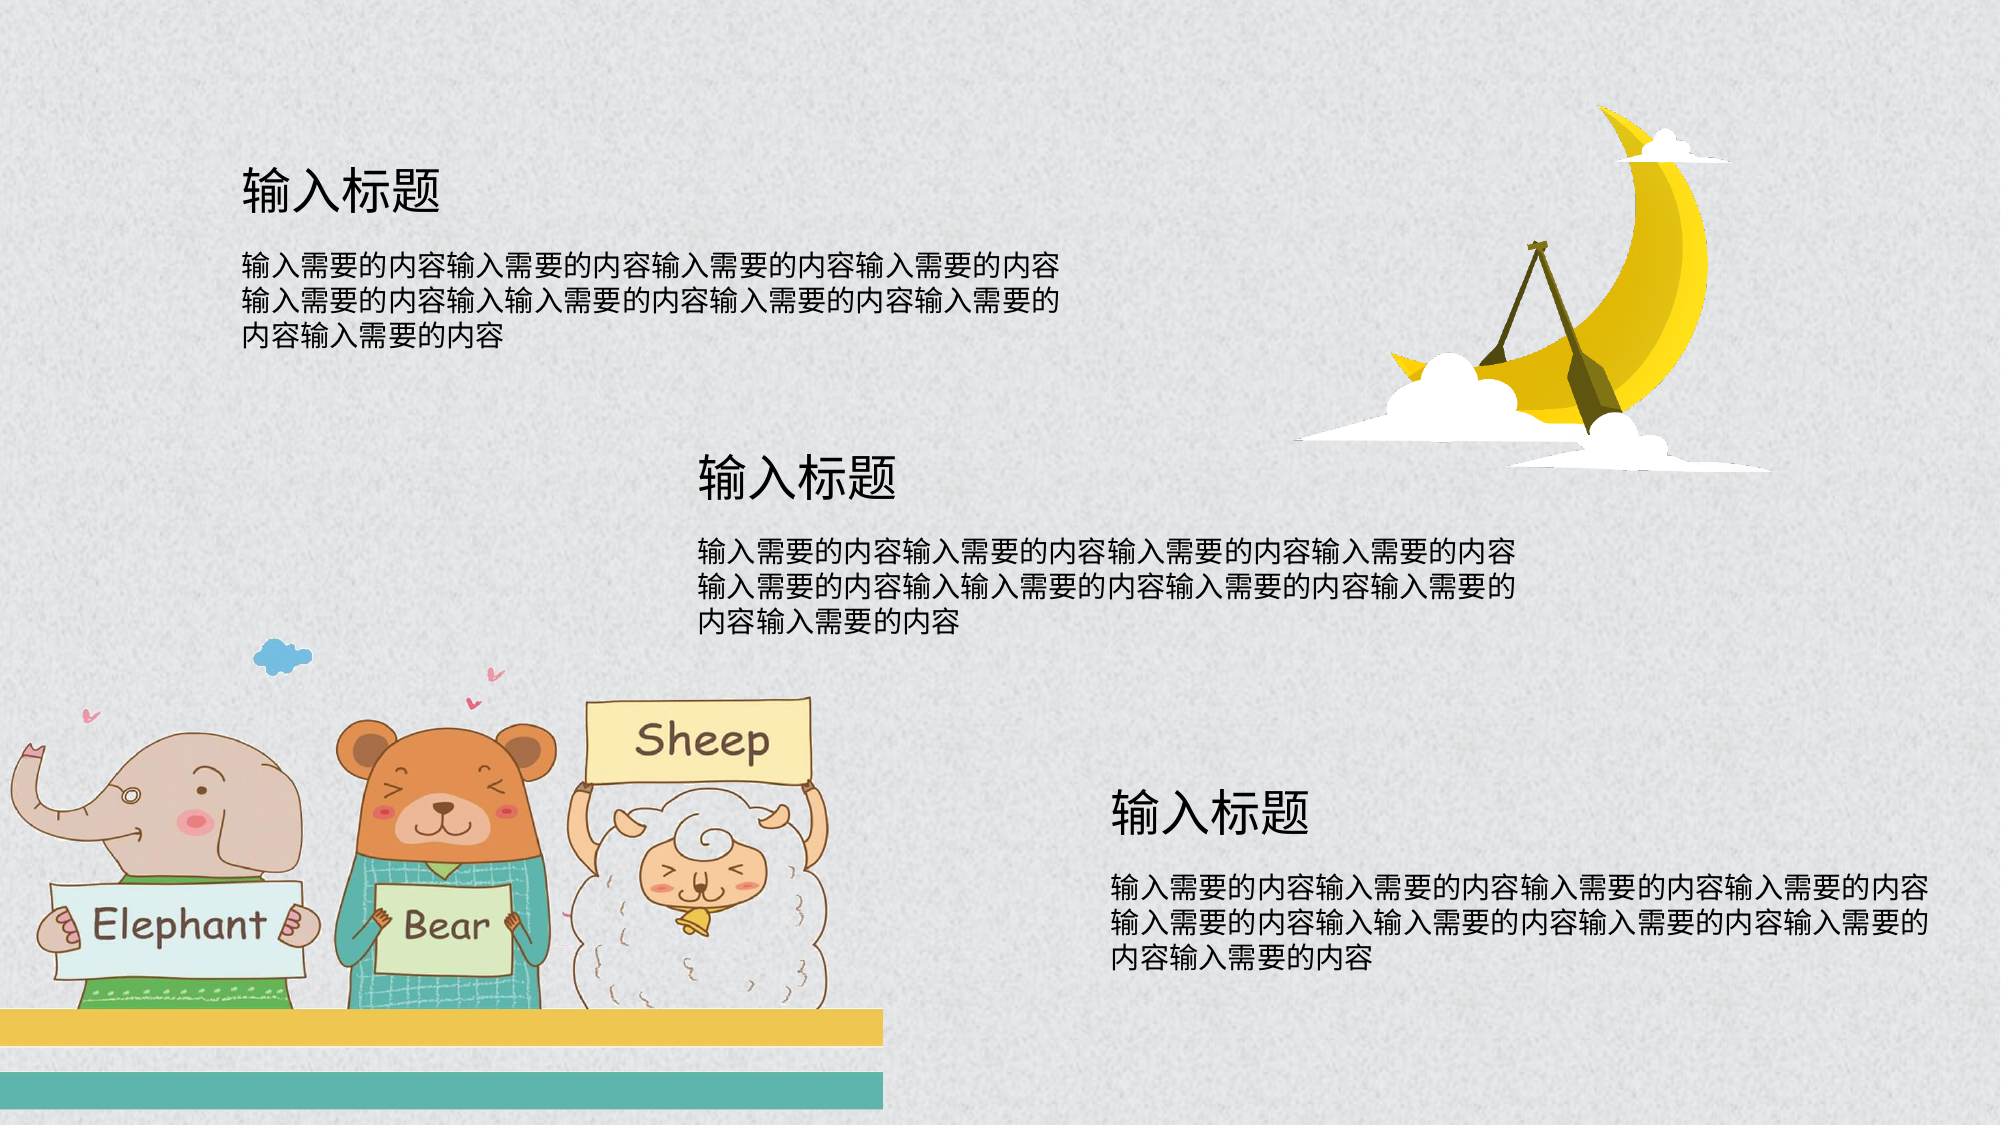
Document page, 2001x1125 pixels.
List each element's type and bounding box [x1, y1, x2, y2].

text_box [682, 439, 1552, 648]
text_box [226, 152, 1096, 361]
picture [0, 600, 883, 1125]
text_box [1096, 774, 1965, 983]
picture [1194, 94, 1773, 476]
